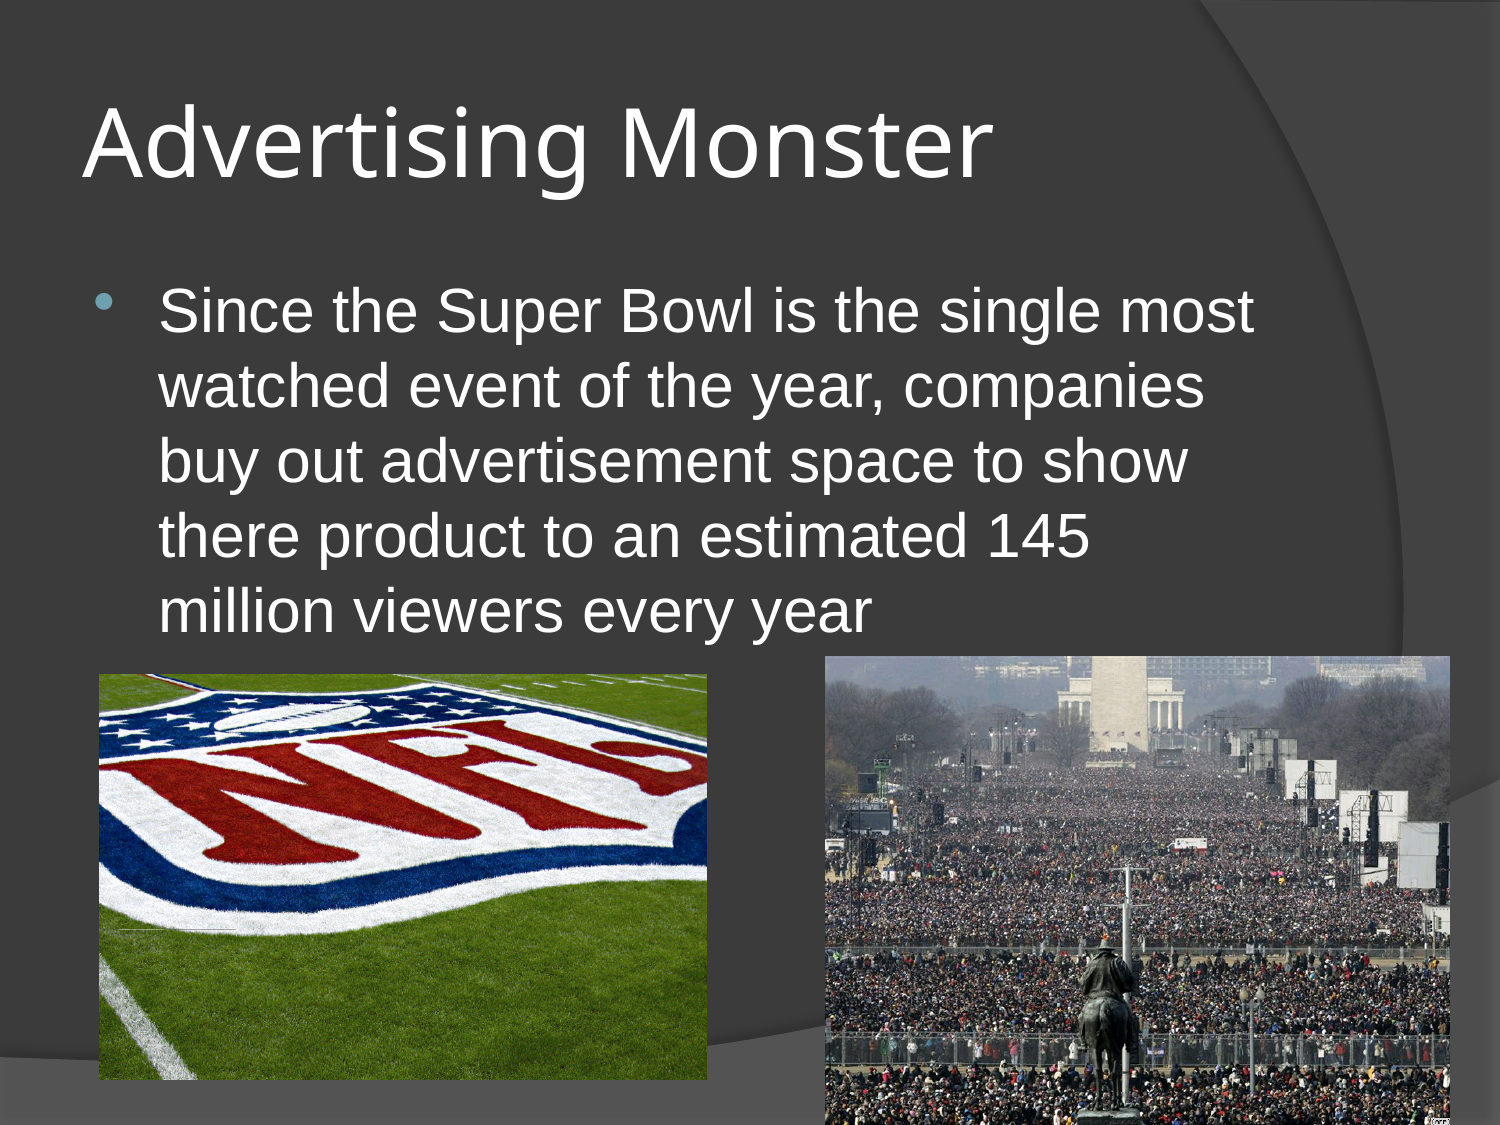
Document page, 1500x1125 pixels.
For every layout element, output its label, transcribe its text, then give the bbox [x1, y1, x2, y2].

picture [99, 674, 707, 1080]
title Advertising Monster [75, 45, 1300, 233]
picture [824, 655, 1451, 1125]
list Since the Super Bowl is the single most watched event of the year, companies buy out advertisement space to show there product to an estimated 145 million viewers every year [75, 262, 1300, 1005]
